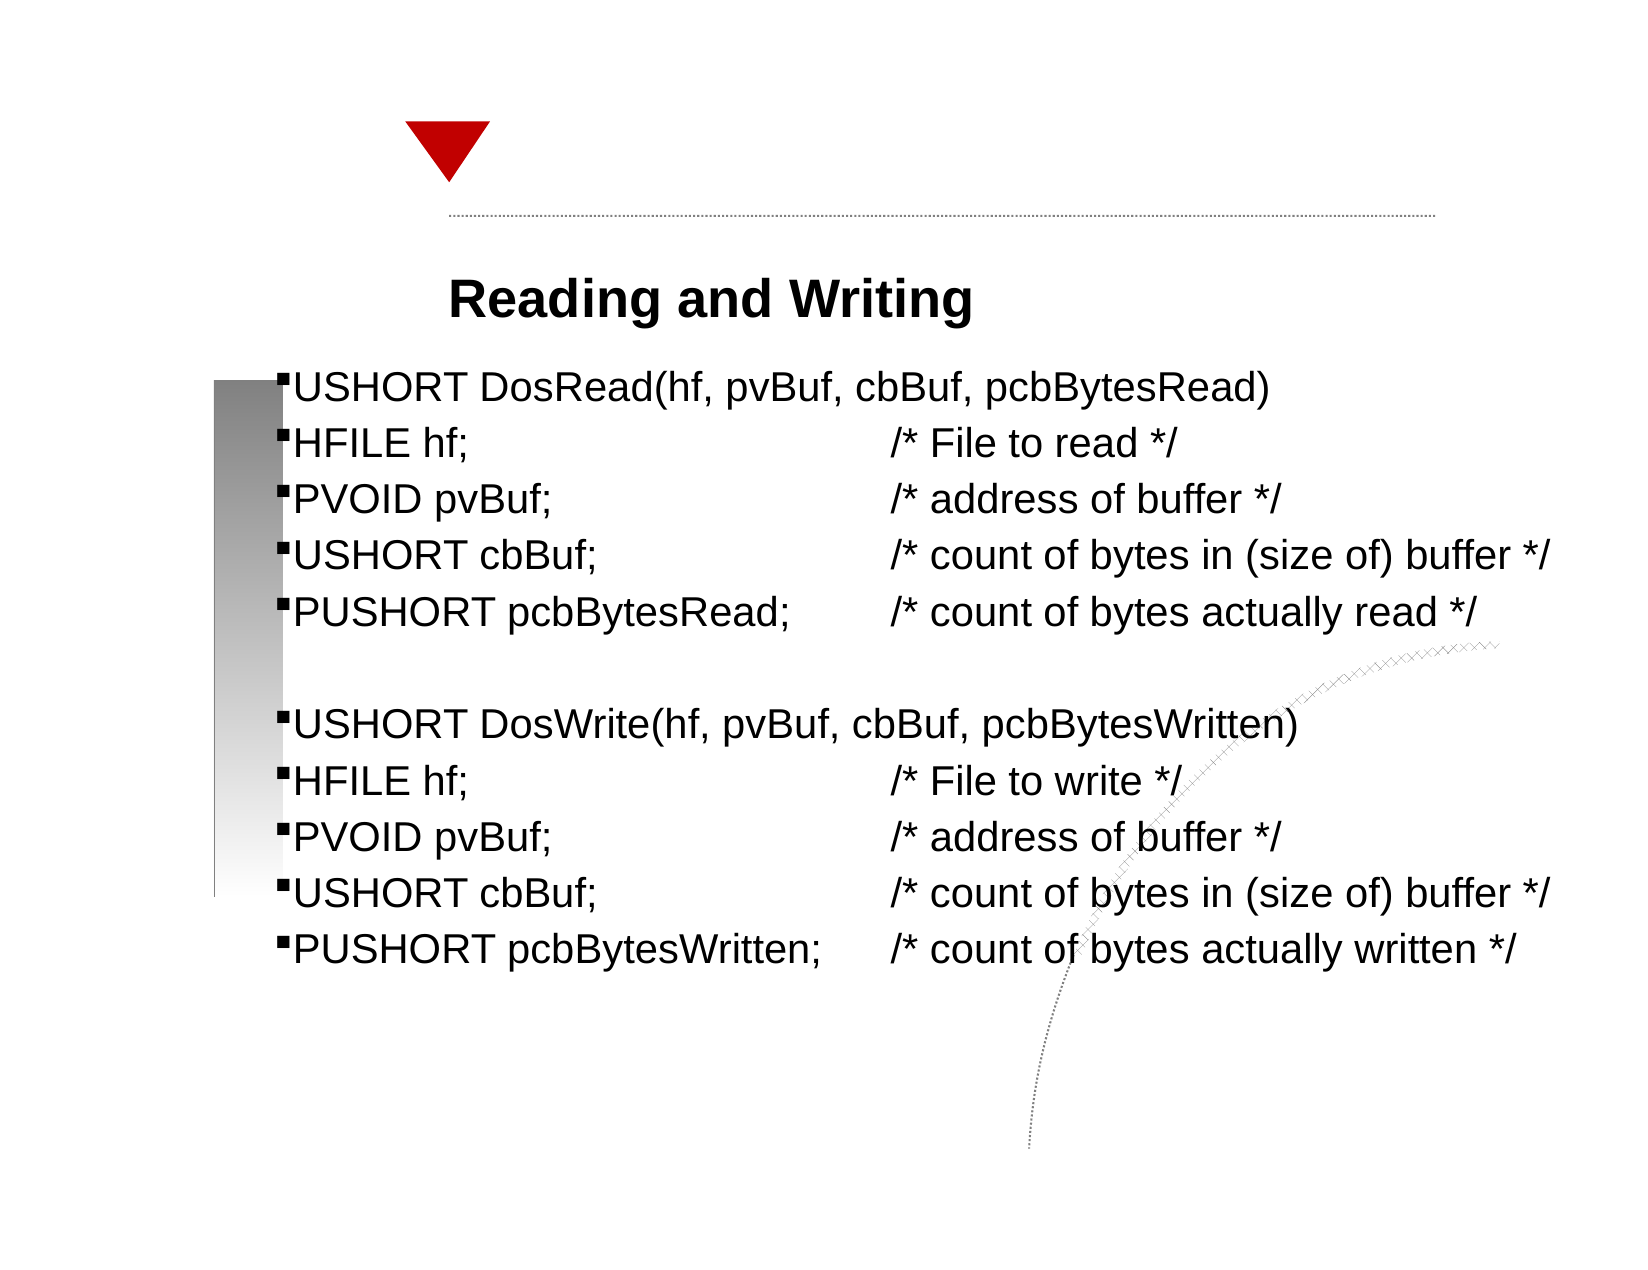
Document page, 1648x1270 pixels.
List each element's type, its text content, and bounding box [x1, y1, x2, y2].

text_box USHORT DosRead(hf, pvBuf, cbBuf, pcbBytesRead) HFILE hf; /* File to read */ PVOID pvBuf; /* address of buffer */ USHORT cbBuf; /* count of bytes in (size of) buffer */ PUSHORT pcbBytesRead; /* count of bytes actually read */ USHORT DosWrite(hf, pvBuf, cbBuf, pcbBytesWritten) HFILE hf; /* File to write */ PVOID pvBuf; /* address of buffer */ USHORT cbBuf; /* count of bytes in (size of) buffer */ PUSHORT pcbBytesWritten; /* count of bytes actually written */ [273, 359, 1599, 973]
text_box Reading and Writing [448, 263, 1439, 329]
